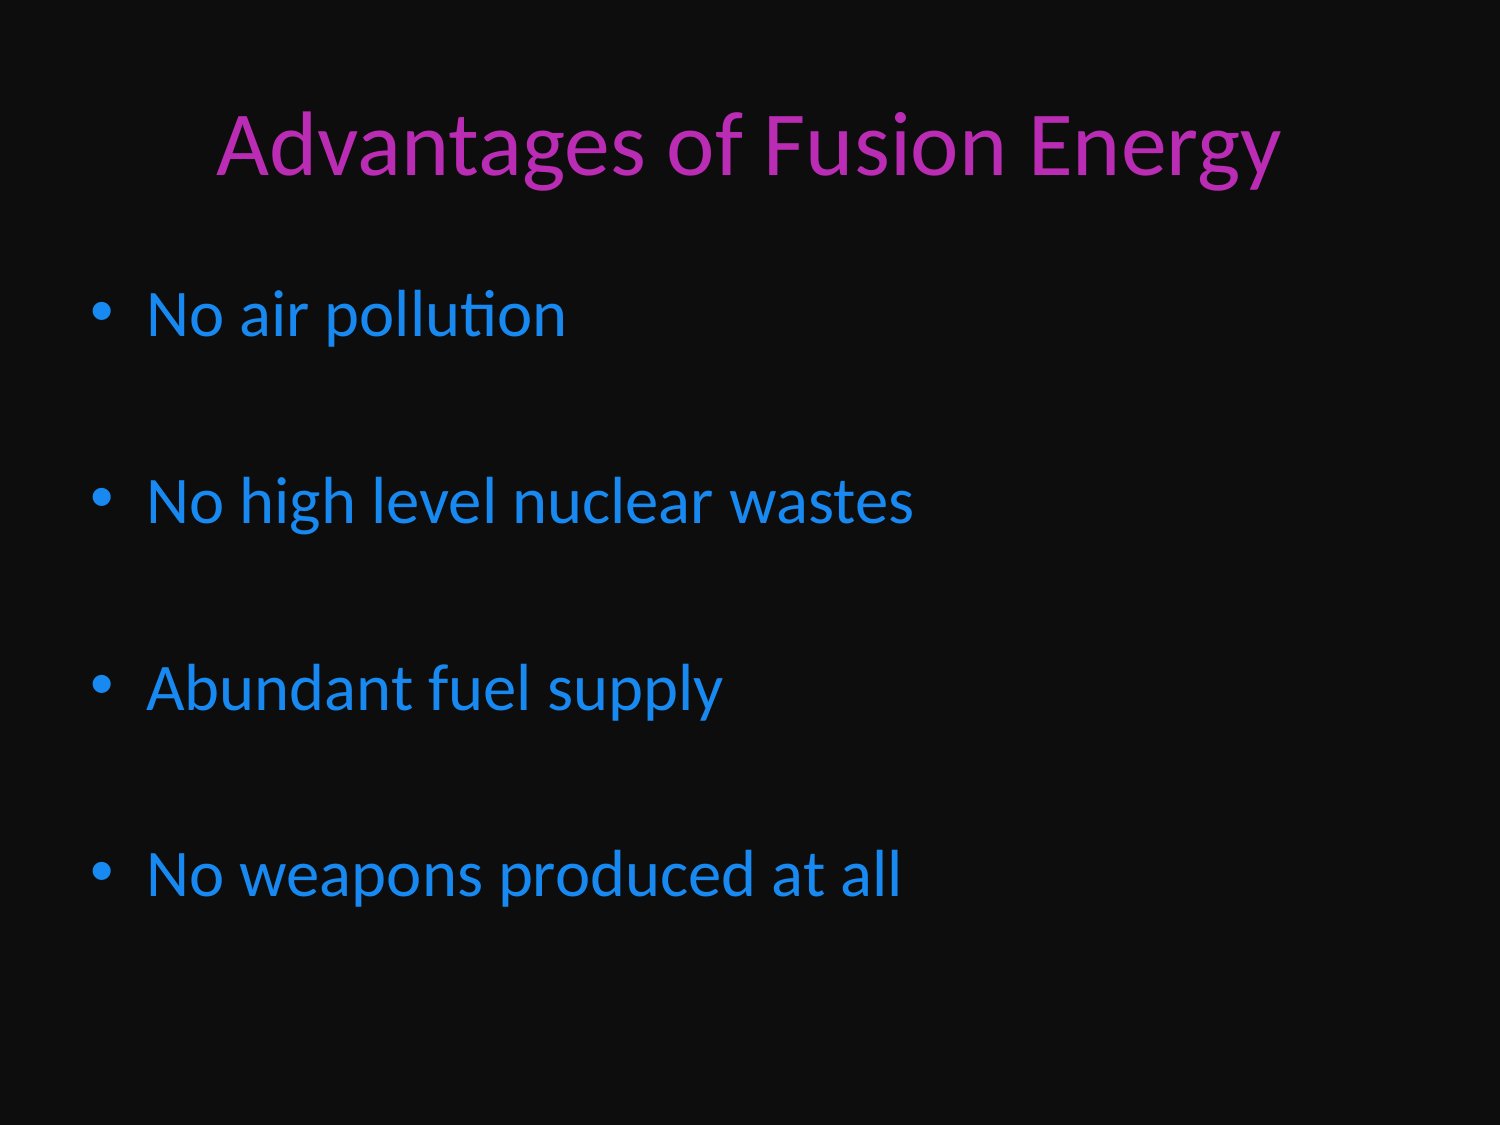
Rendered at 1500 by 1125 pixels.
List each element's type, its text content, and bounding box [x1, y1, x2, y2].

list No air pollution No high level nuclear wastes Abundant fuel supply No weapons produced at all [75, 262, 1425, 1005]
title Advantages of Fusion Energy [75, 45, 1425, 233]
